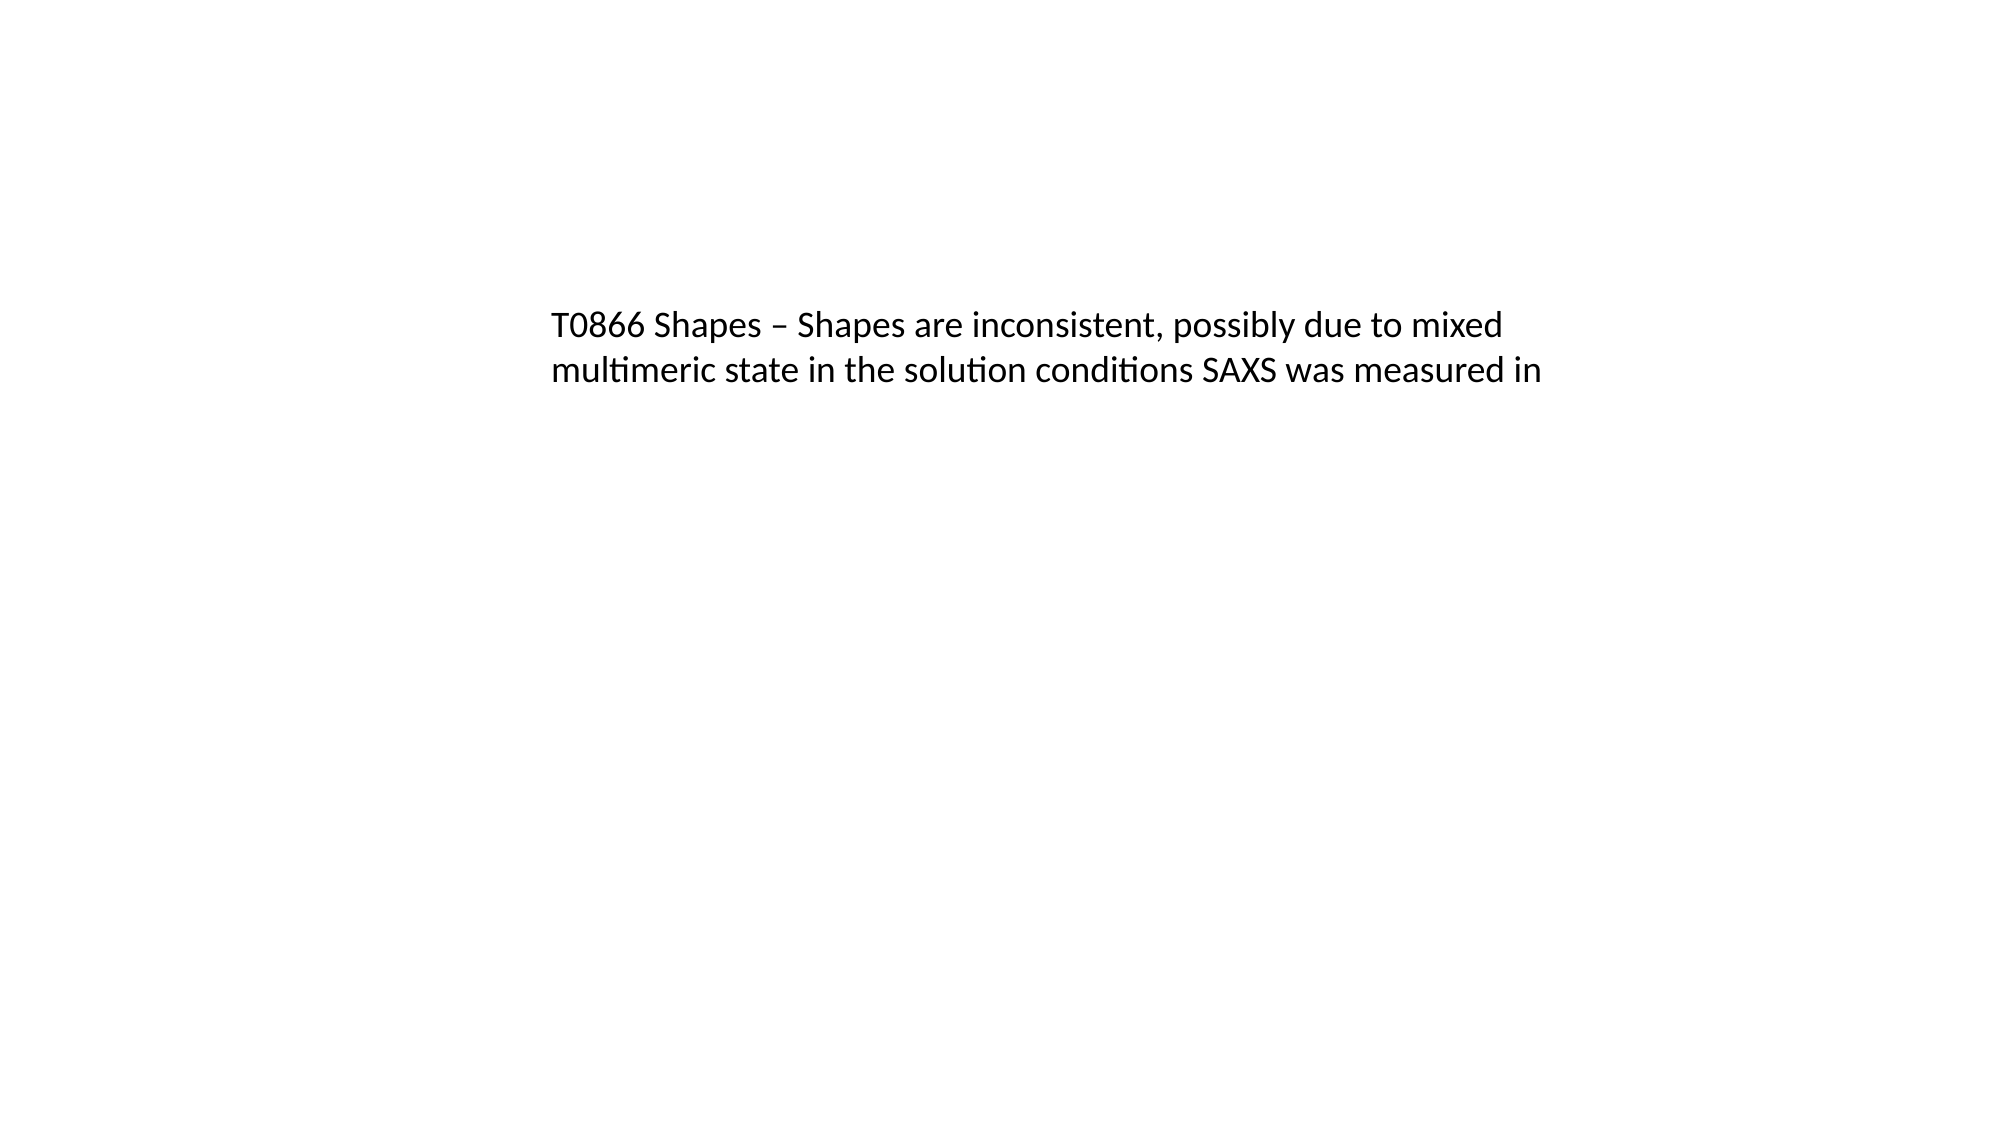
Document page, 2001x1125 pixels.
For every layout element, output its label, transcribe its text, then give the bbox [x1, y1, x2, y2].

text_box T0866 Shapes – Shapes are inconsistent, possibly due to mixed multimeric state in the solution conditions SAXS was measured in [536, 292, 1566, 397]
